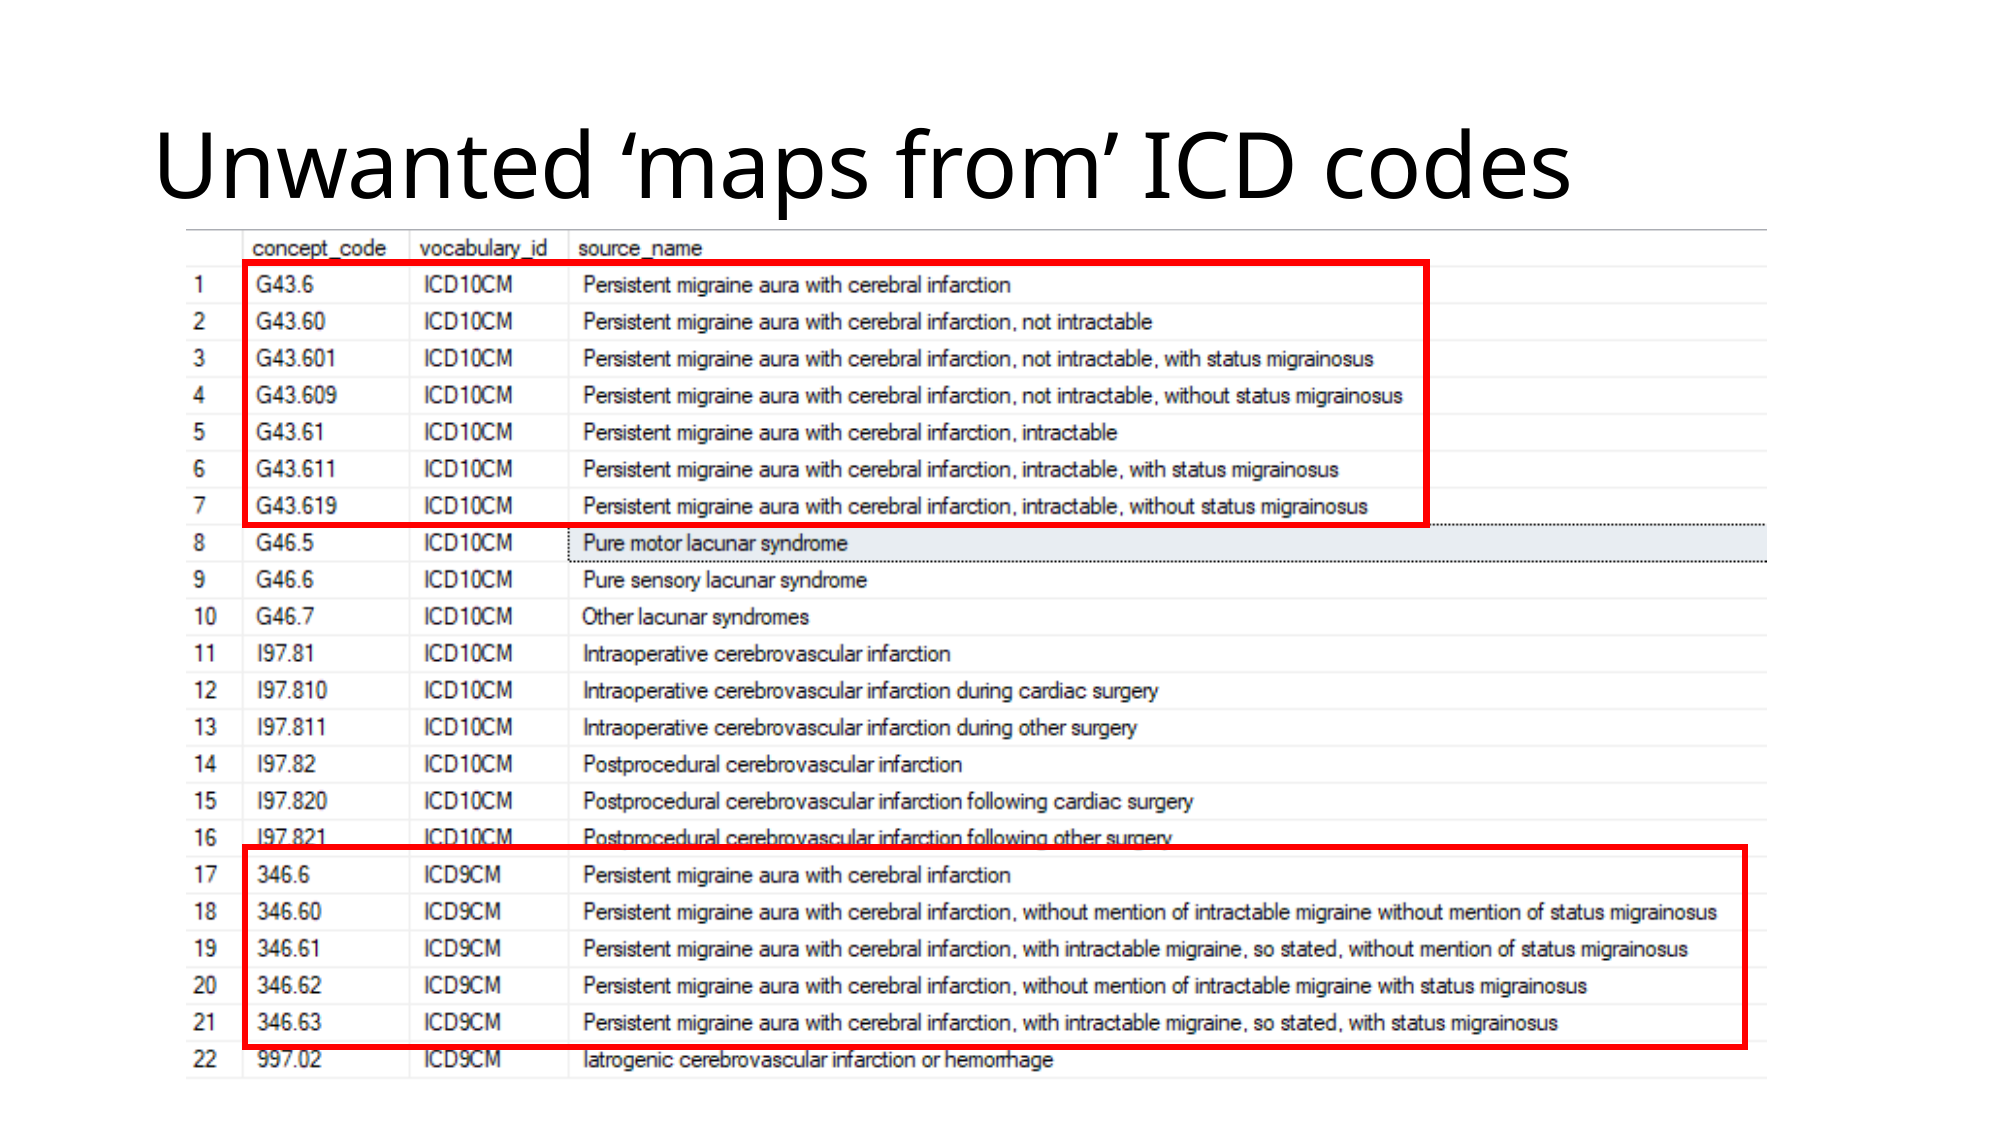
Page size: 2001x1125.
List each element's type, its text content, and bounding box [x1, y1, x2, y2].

title Unwanted ‘maps from’ ICD codes [137, 59, 1863, 278]
picture [186, 229, 1767, 1091]
